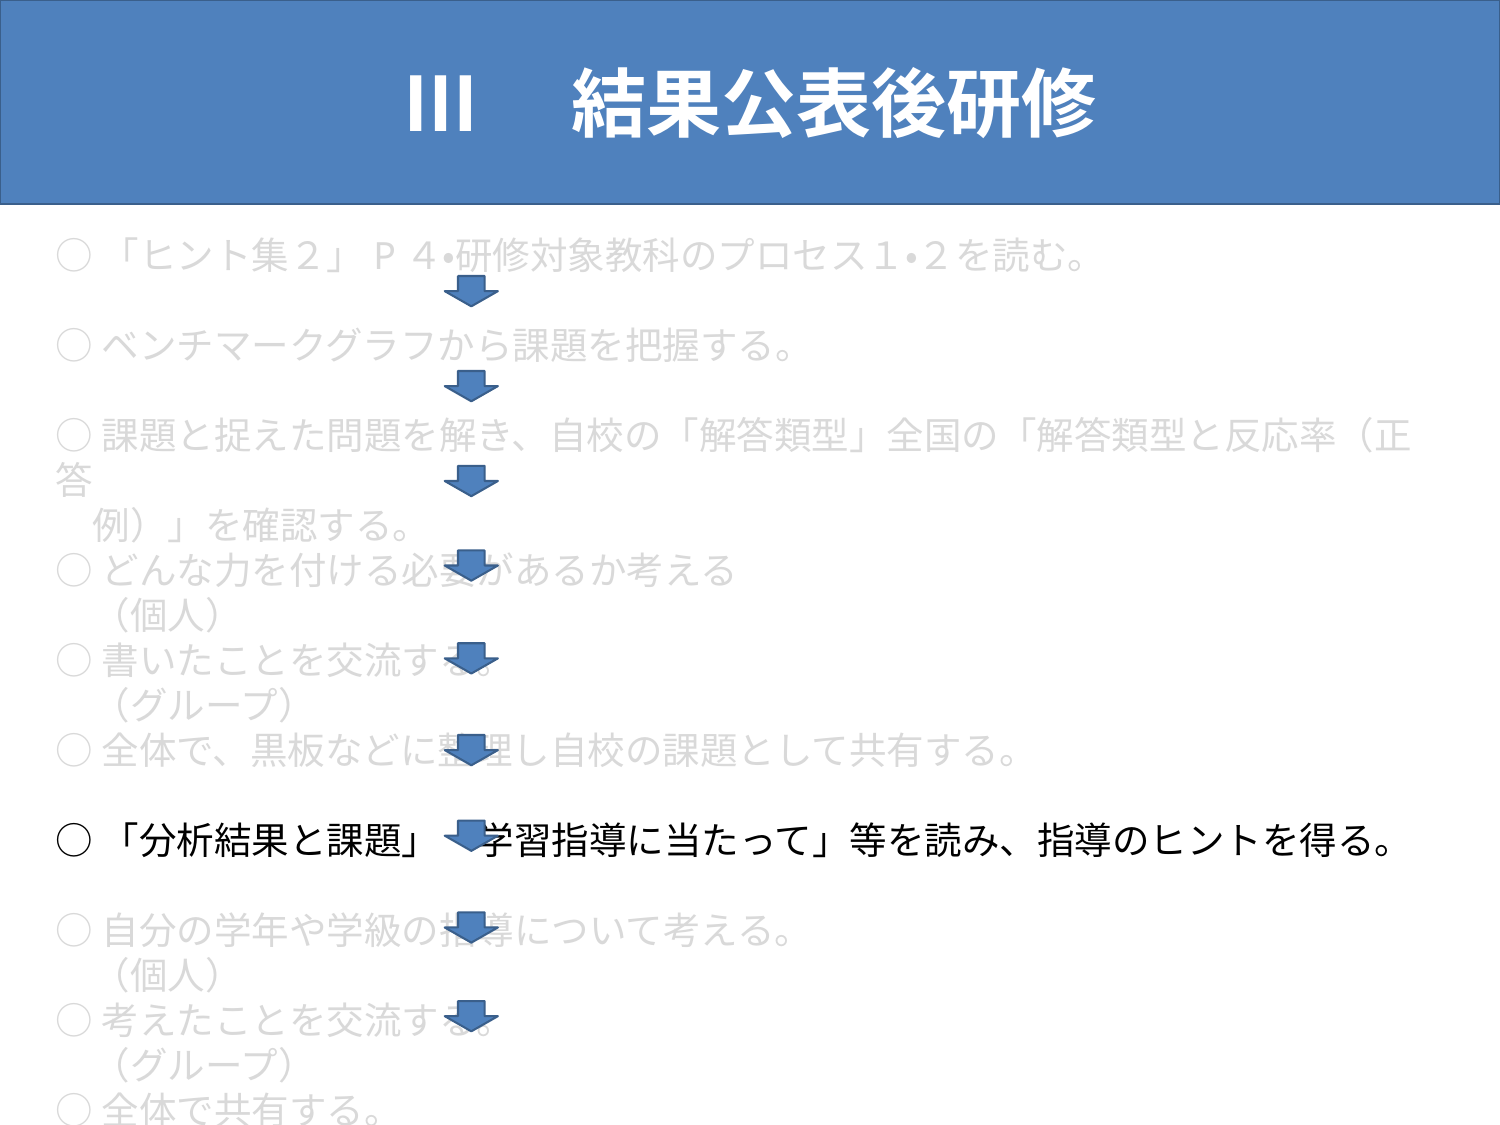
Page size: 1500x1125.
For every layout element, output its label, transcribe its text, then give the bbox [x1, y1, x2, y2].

text_box [443, 464, 499, 498]
text_box Ⅲ 結果公表後研修 [0, 0, 1500, 205]
text_box [443, 642, 499, 675]
text_box [443, 274, 499, 308]
text_box ○「ヒント集２」P４・研修対象教科のプロセス１・２を読む。 ○ベンチマークグラフから課題を把握する。 ○課題と捉えた問題を解き、自校の「解答類型」全国の「解答類型と反応率（正答 例）」を確認する。 ○どんな力を付ける必要があるか考える （個人） ○書いたことを交流する。 （グループ） ○全体で、黒板などに整理し自校の課題として共有する。 ○「分析結果と課題」「学習指導に当たって」等を読み、指導のヒントを得る。 ○自分の学年や学級の指導について考える。 （個人） ○考えたことを交流する。 （グループ） ○全体で共有する。 [40, 224, 1460, 1125]
text_box [443, 549, 499, 582]
text_box [443, 369, 499, 403]
text_box [443, 819, 499, 852]
text_box [443, 1000, 499, 1033]
text_box [443, 733, 499, 767]
text_box [443, 911, 499, 944]
